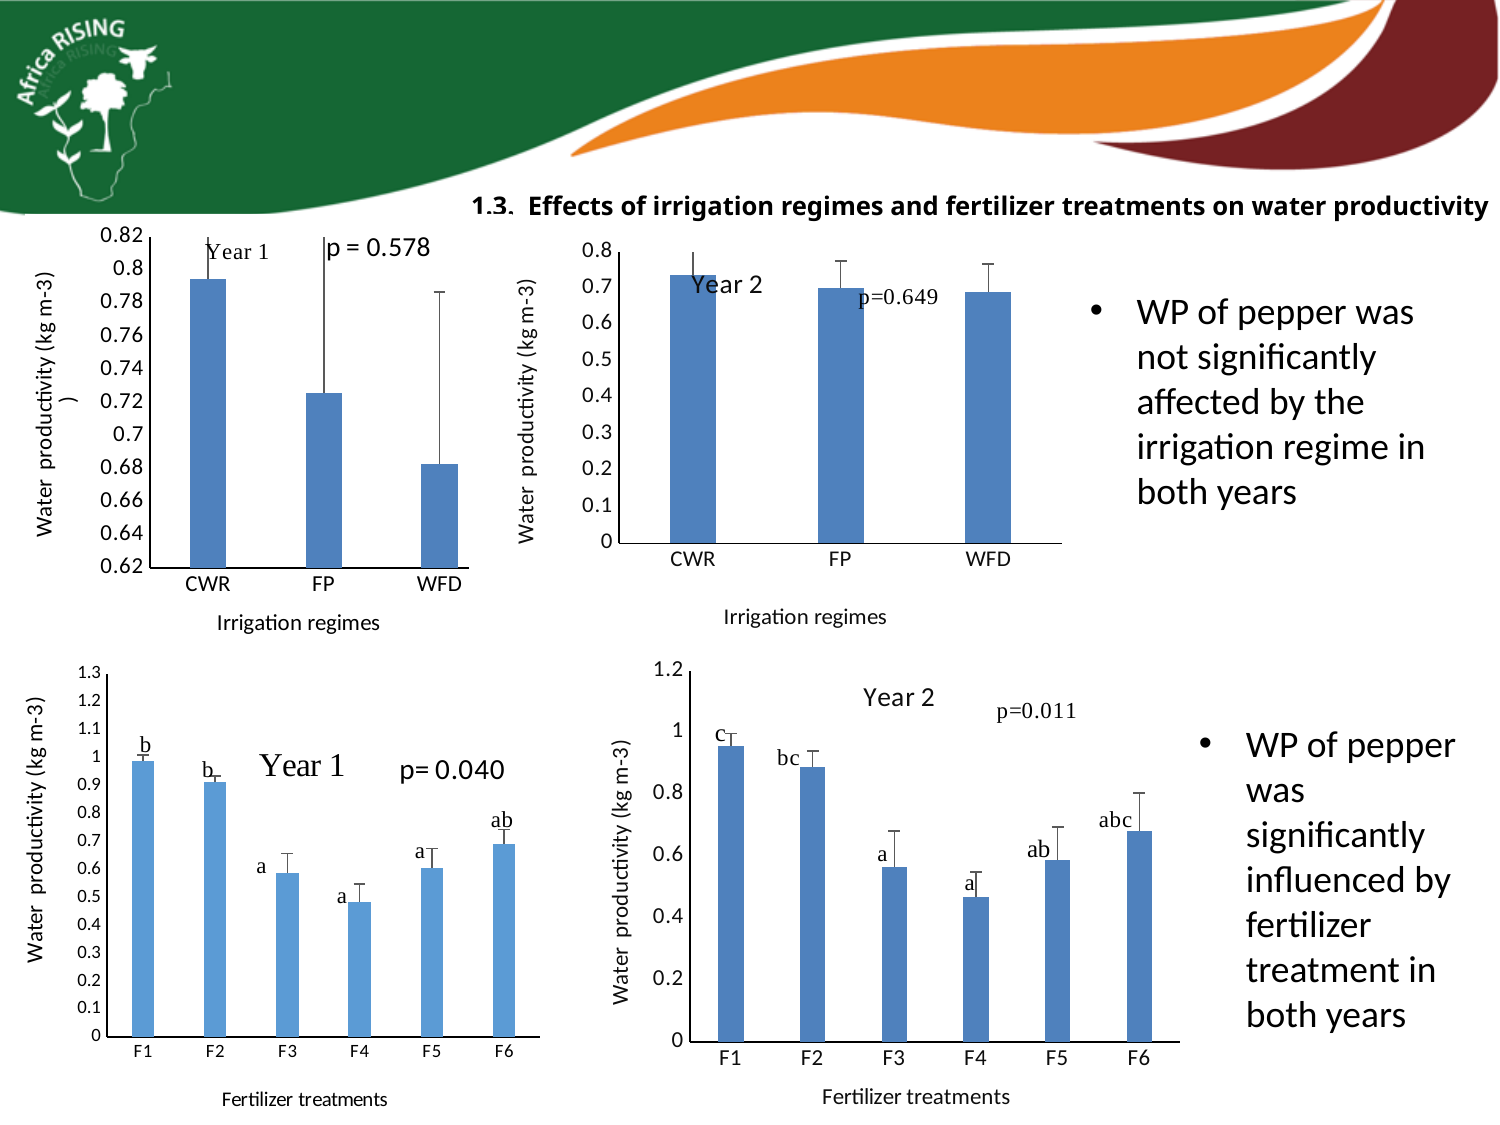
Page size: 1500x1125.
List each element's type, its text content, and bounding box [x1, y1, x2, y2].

text_box WP of pepper was not significantly affected by the irrigation regime in both years [1086, 279, 1459, 610]
picture [0, 0, 1499, 222]
chart [24, 213, 1082, 650]
chart [0, 658, 551, 1125]
chart [599, 658, 1199, 1125]
list 1.3. Effects of irrigation regimes and fertilizer treatments on water productivity [437, 182, 1500, 246]
text_box WP of pepper was significantly influenced by fertilizer treatment in both years [1202, 712, 1500, 1043]
